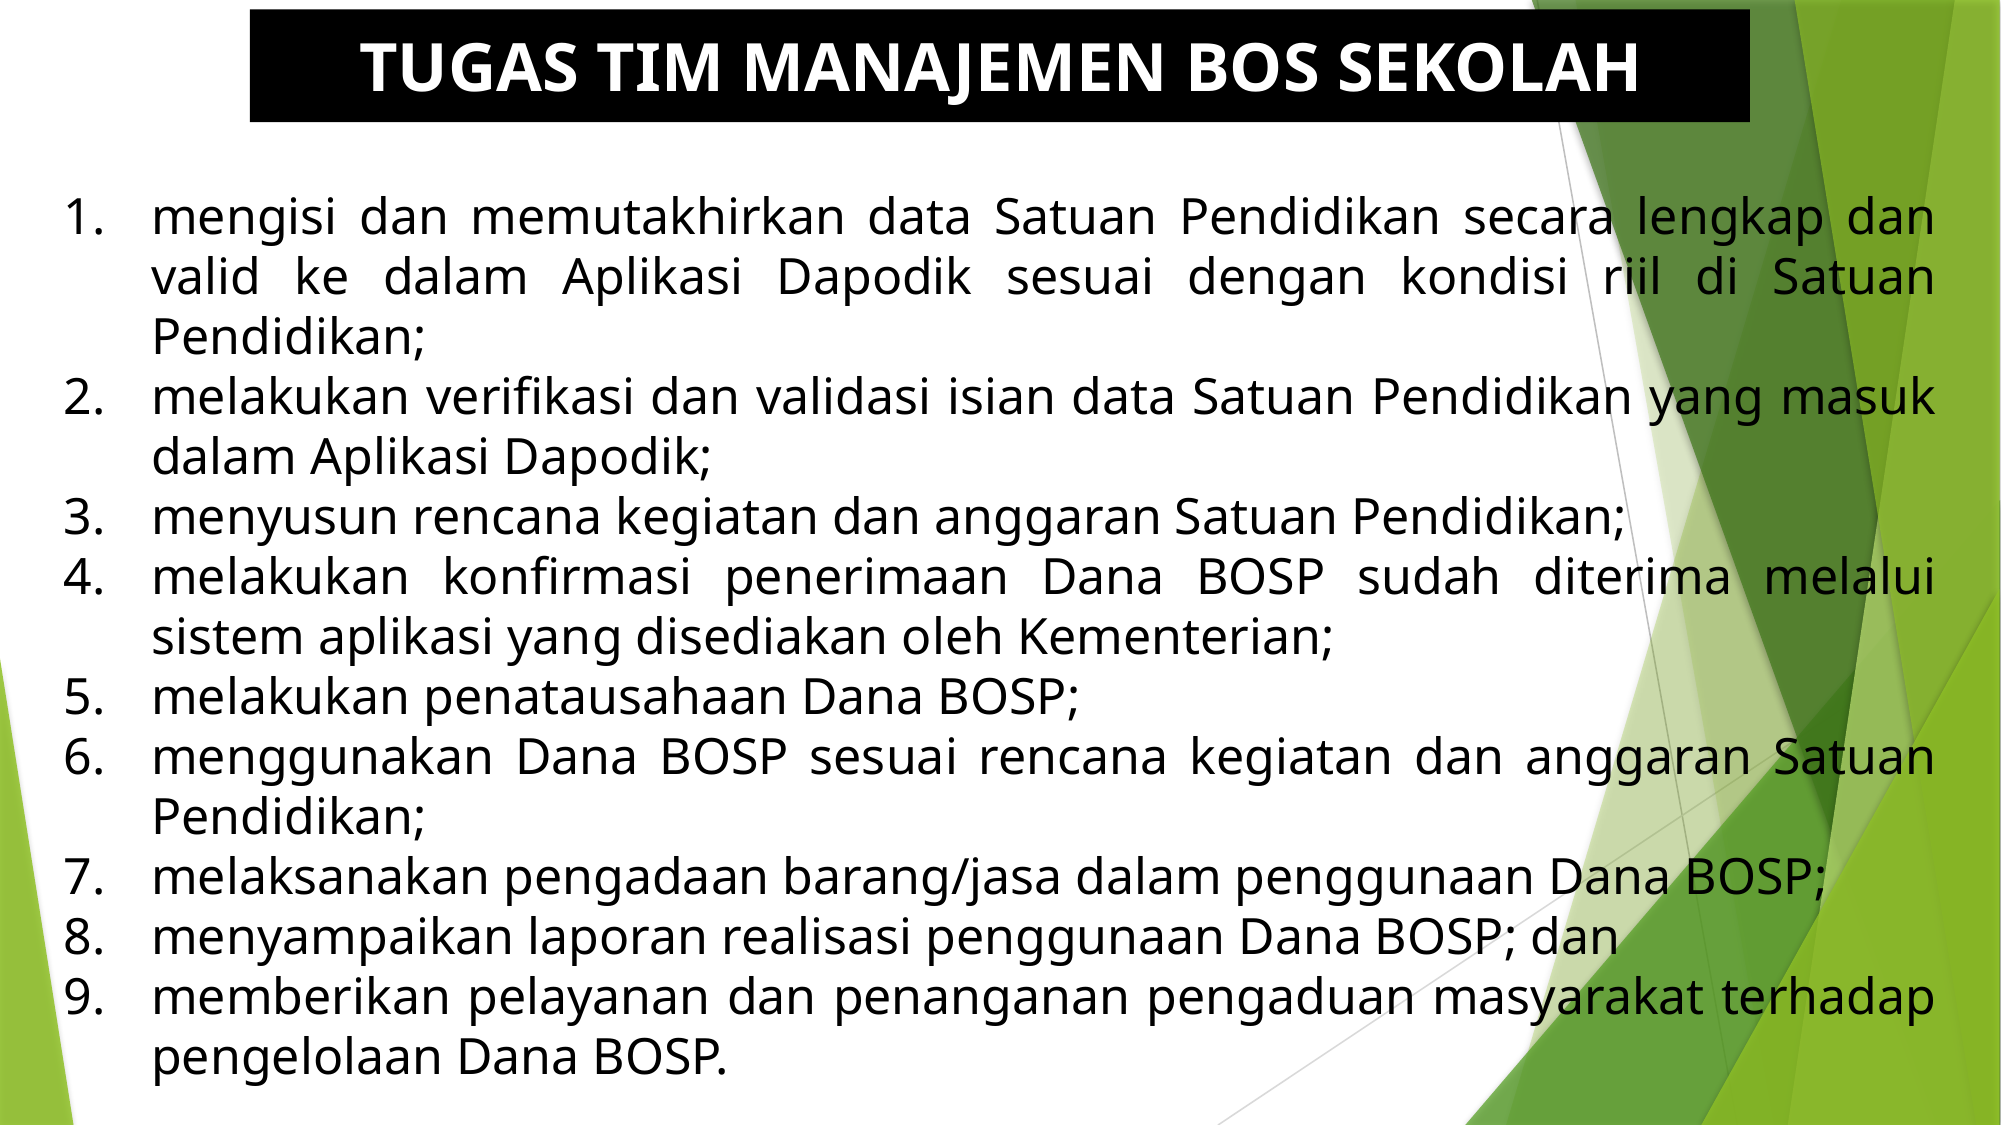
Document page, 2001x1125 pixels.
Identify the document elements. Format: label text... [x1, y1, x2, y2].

text_box mengisi dan memutakhirkan data Satuan Pendidikan secara lengkap dan valid ke dalam Aplikasi Dapodik sesuai dengan kondisi riil di Satuan Pendidikan; melakukan verifikasi dan validasi isian data Satuan Pendidikan yang masuk dalam Aplikasi Dapodik; menyusun rencana kegiatan dan anggaran Satuan Pendidikan; melakukan konfirmasi penerimaan Dana BOSP sudah diterima melalui sistem aplikasi yang disediakan oleh Kementerian; melakukan penatausahaan Dana BOSP; menggunakan Dana BOSP sesuai rencana kegiatan dan anggaran Satuan Pendidikan; melaksanakan pengadaan barang/jasa dalam penggunaan Dana BOSP; menyampaikan laporan realisasi penggunaan Dana BOSP; dan memberikan pelayanan dan penanganan pengaduan masyarakat terhadap pengelolaan Dana BOSP. [33, 176, 1953, 1092]
text_box TUGAS TIM MANAJEMEN BOS SEKOLAH [252, 17, 1750, 113]
text_box [249, 9, 1750, 123]
